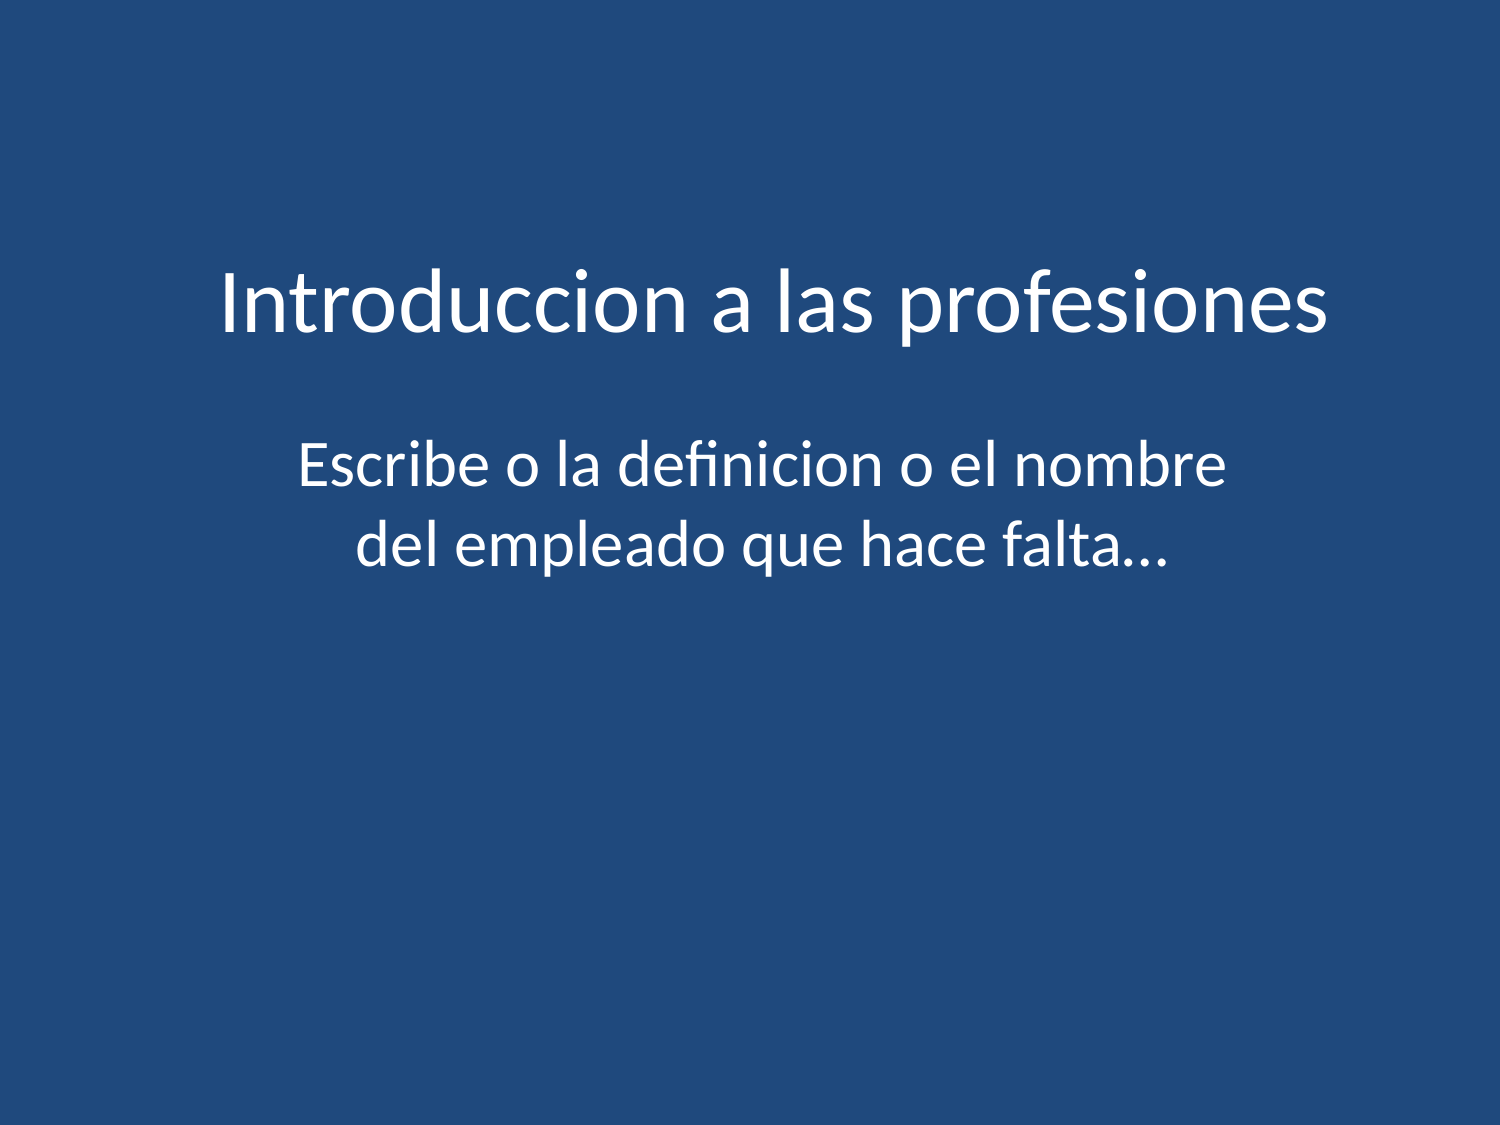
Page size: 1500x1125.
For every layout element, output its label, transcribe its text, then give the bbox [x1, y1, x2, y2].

subtitle Escribe o la definicion o el nombre del empleado que hace falta… [237, 412, 1288, 700]
title Introduccion a las profesiones [137, 174, 1413, 417]
